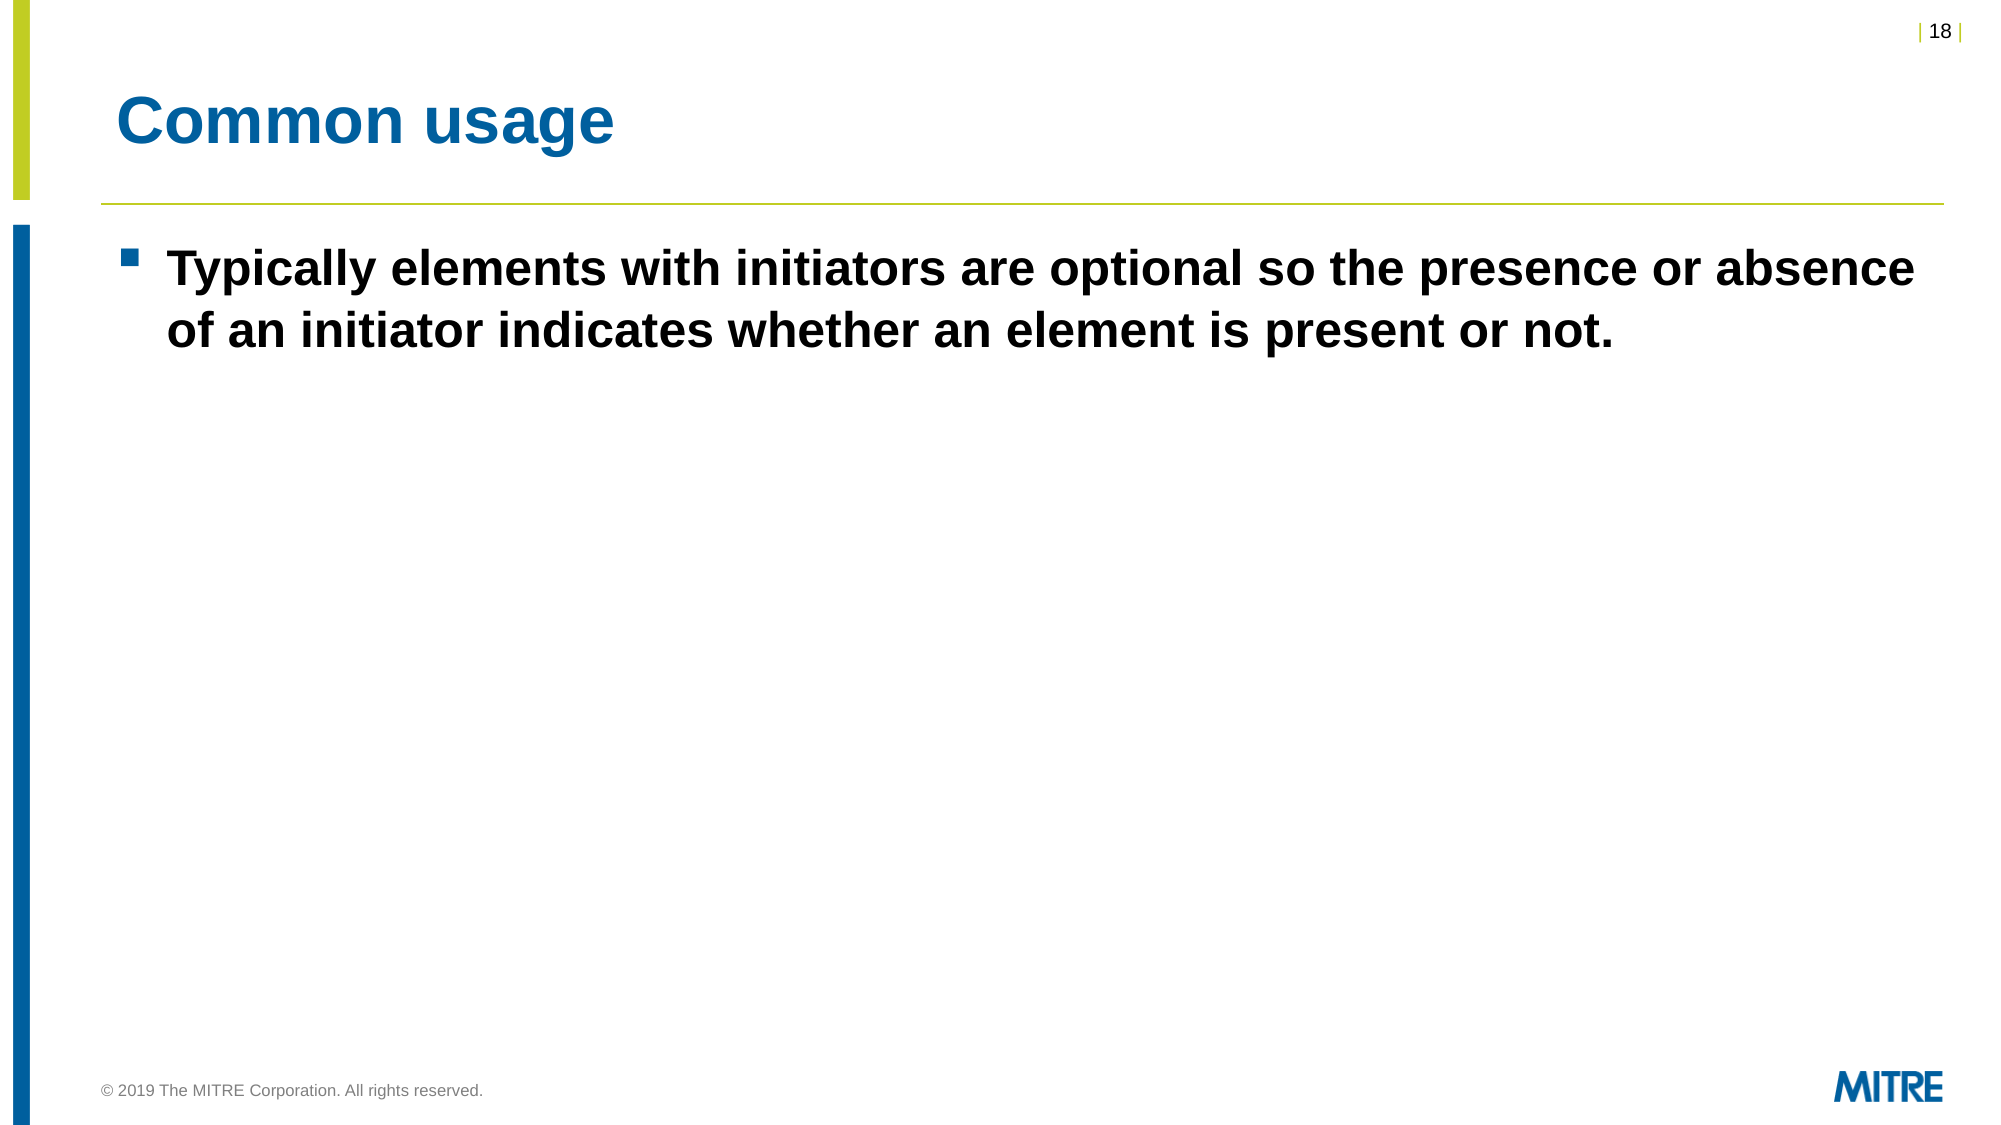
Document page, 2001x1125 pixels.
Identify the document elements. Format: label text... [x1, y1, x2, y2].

title Common usage [101, 60, 1945, 184]
picture [1834, 1068, 1945, 1109]
footer © 2019 The MITRE Corporation. All rights reserved. [101, 1069, 1338, 1110]
list Typically elements with initiators are optional so the presence or absence of an initiator indicates whether an element is present or not. [101, 224, 1945, 1012]
